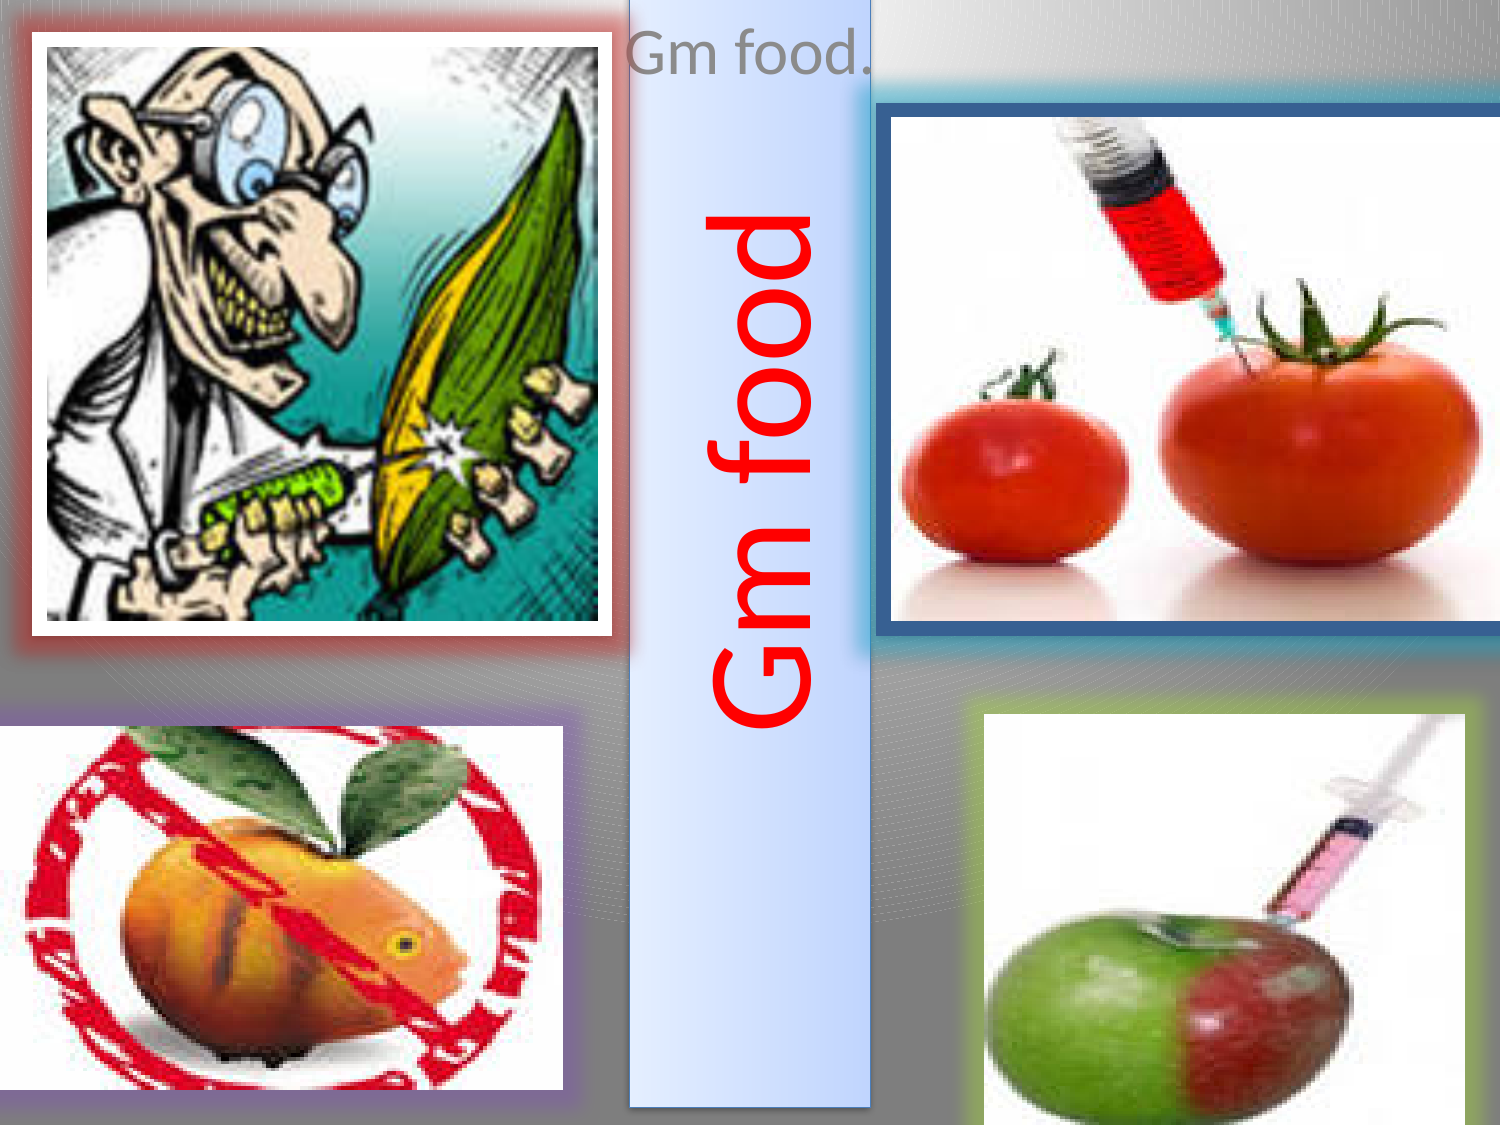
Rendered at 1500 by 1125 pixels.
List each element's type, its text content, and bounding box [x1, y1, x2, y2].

subtitle Gm food. [0, 0, 1500, 1125]
picture [0, 726, 563, 1091]
picture [890, 116, 1500, 622]
picture [984, 714, 1466, 1125]
picture [46, 46, 598, 622]
